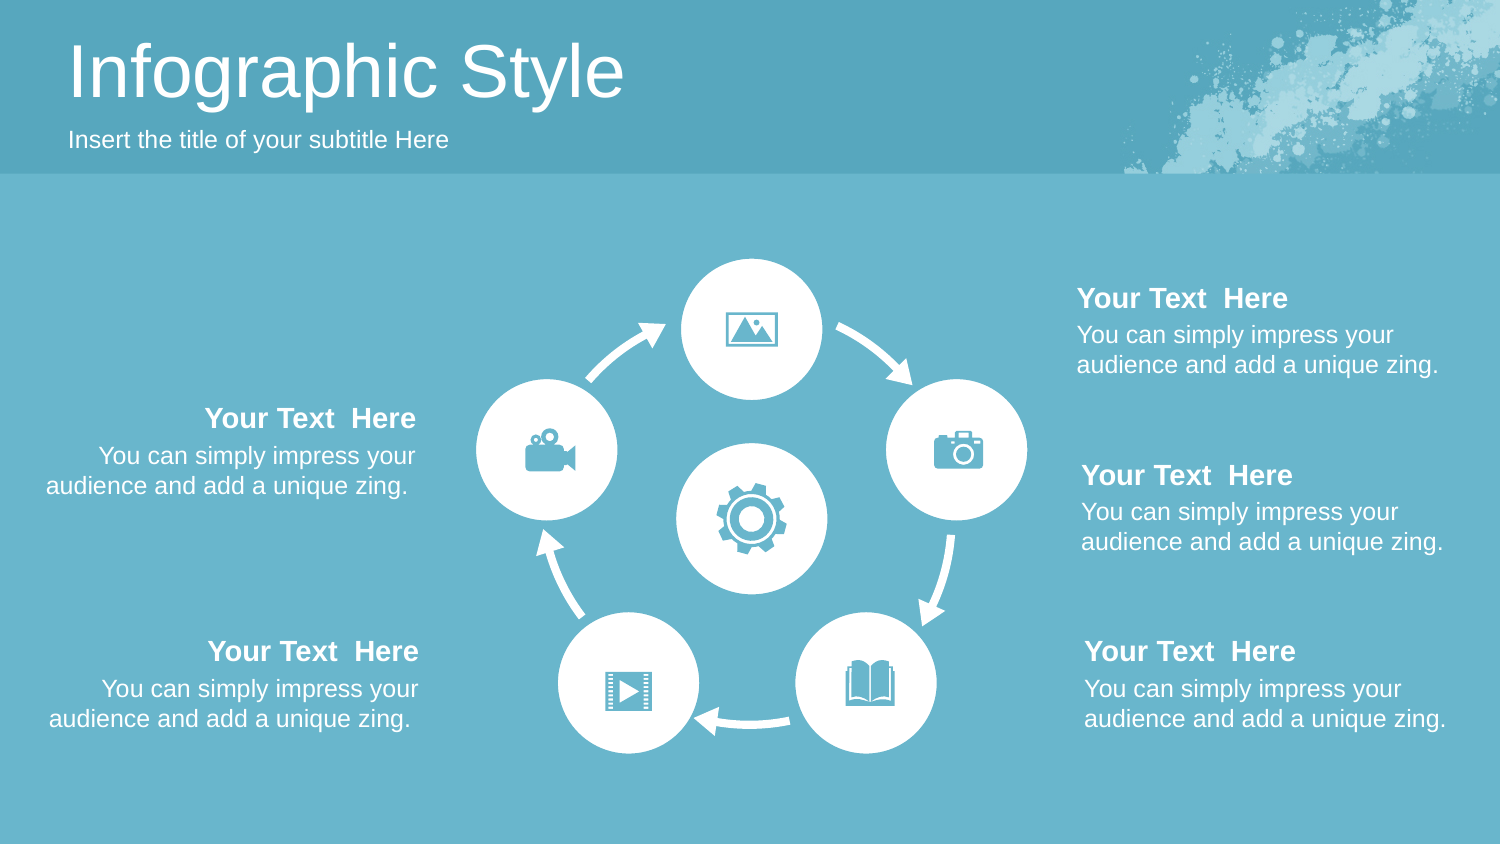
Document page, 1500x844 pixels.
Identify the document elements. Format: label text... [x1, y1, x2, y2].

text_box [724, 310, 780, 349]
text_box [843, 657, 897, 708]
list Infographic Style [53, 20, 1500, 114]
text_box [582, 320, 668, 386]
text_box [670, 437, 833, 600]
text_box [714, 481, 790, 557]
text_box [790, 606, 942, 759]
list Insert the title of your subtitle Here [53, 114, 1500, 162]
text_box [691, 704, 793, 738]
text_box [833, 320, 915, 388]
text_box [880, 373, 1033, 526]
text_box [470, 373, 623, 526]
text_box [1061, 271, 1464, 388]
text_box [32, 624, 435, 741]
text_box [1069, 624, 1472, 741]
text_box [916, 532, 958, 629]
text_box [534, 527, 588, 622]
text_box [603, 670, 654, 713]
text_box [523, 426, 578, 474]
text_box [675, 253, 828, 406]
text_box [1066, 448, 1469, 565]
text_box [29, 391, 432, 508]
text_box [931, 428, 986, 471]
picture [0, 0, 1500, 173]
text_box [552, 606, 705, 759]
